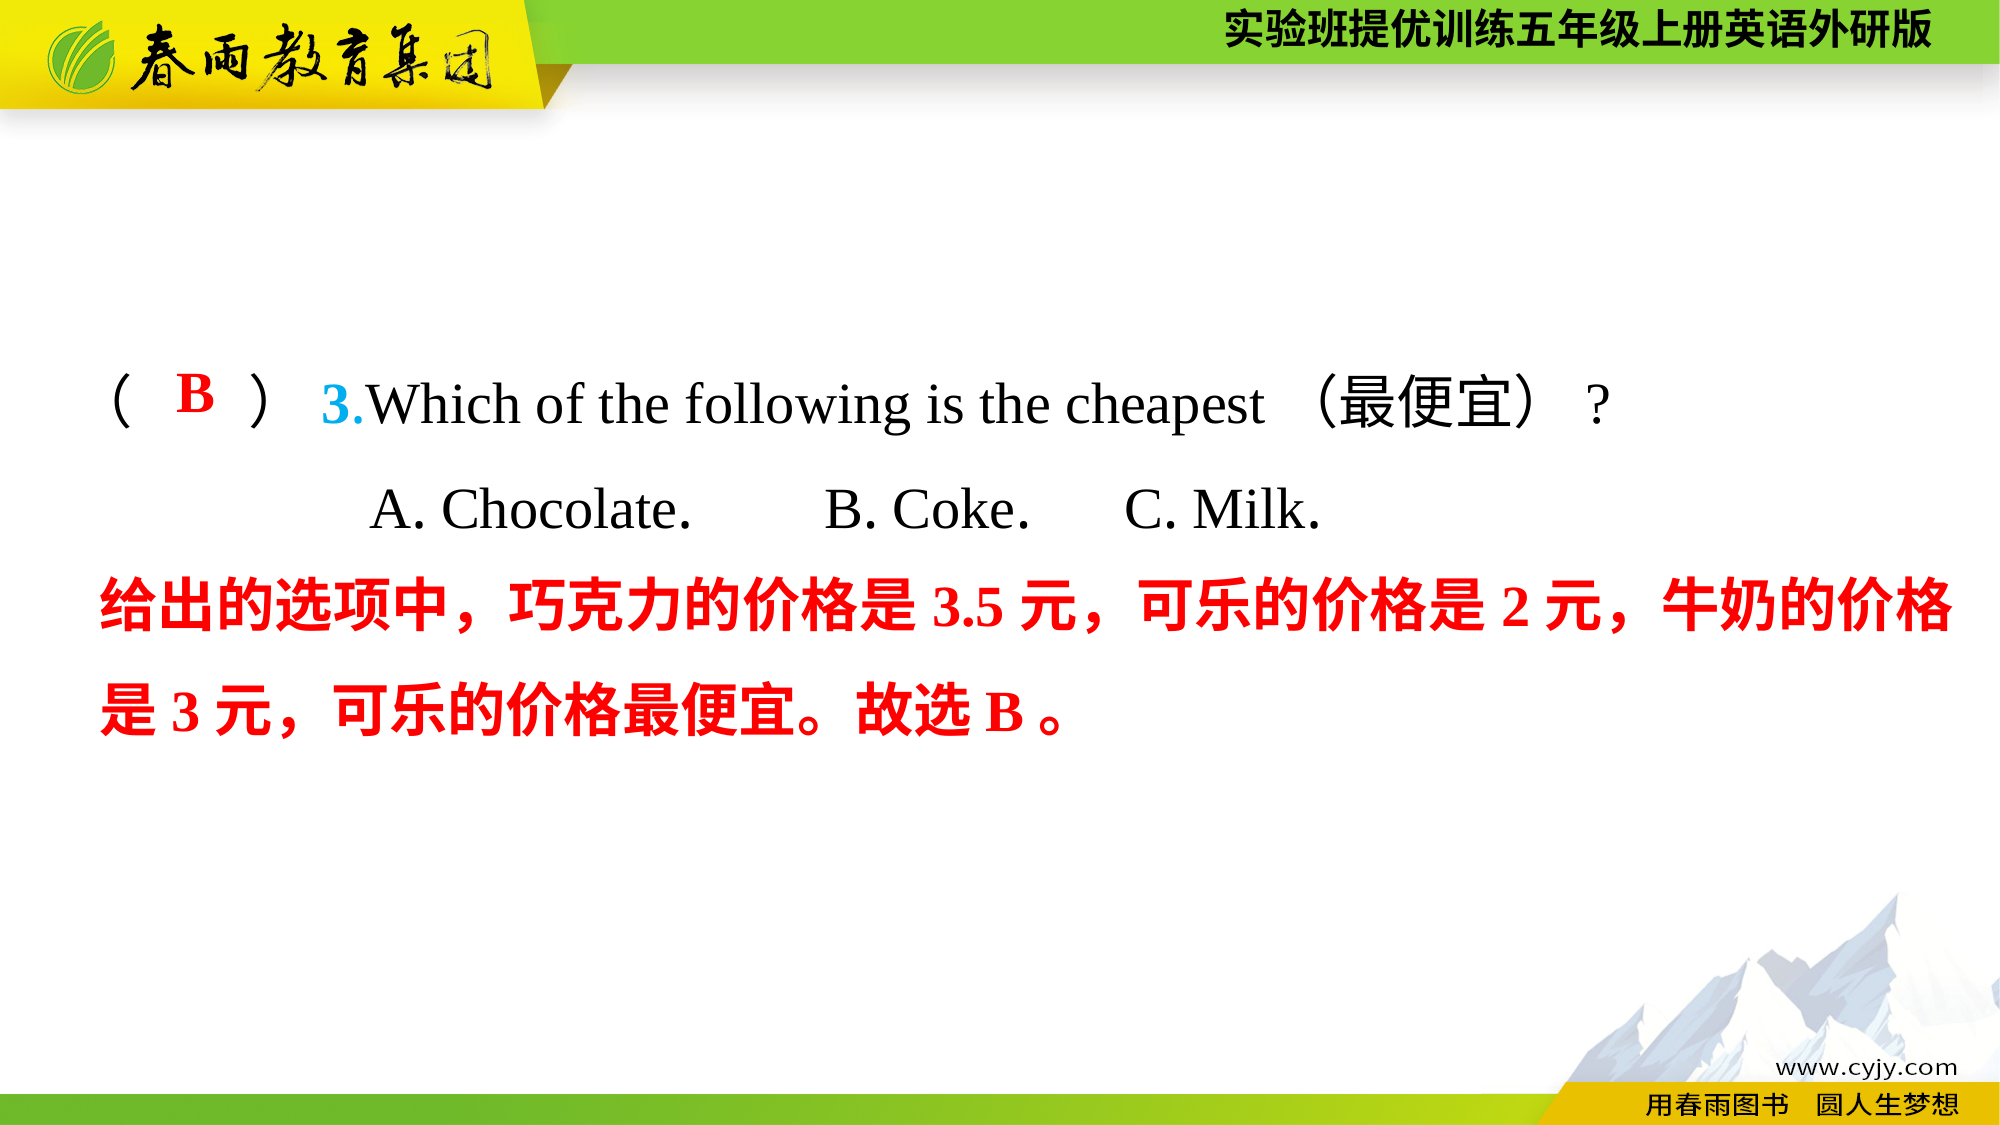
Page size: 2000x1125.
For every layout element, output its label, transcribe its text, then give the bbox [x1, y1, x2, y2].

text_box 给出的选项中，巧克力的价格是3.5元，可乐的价格是2元，牛奶的价格是3元，可乐的价格最便宜。故选B。 [84, 525, 1969, 751]
list （ ）3.Which of the following is the cheapest（最便宜）? A. Chocolate. B. Coke. C. Milk. [59, 323, 1944, 537]
text_box B [161, 346, 231, 432]
picture [0, 0, 2000, 1125]
